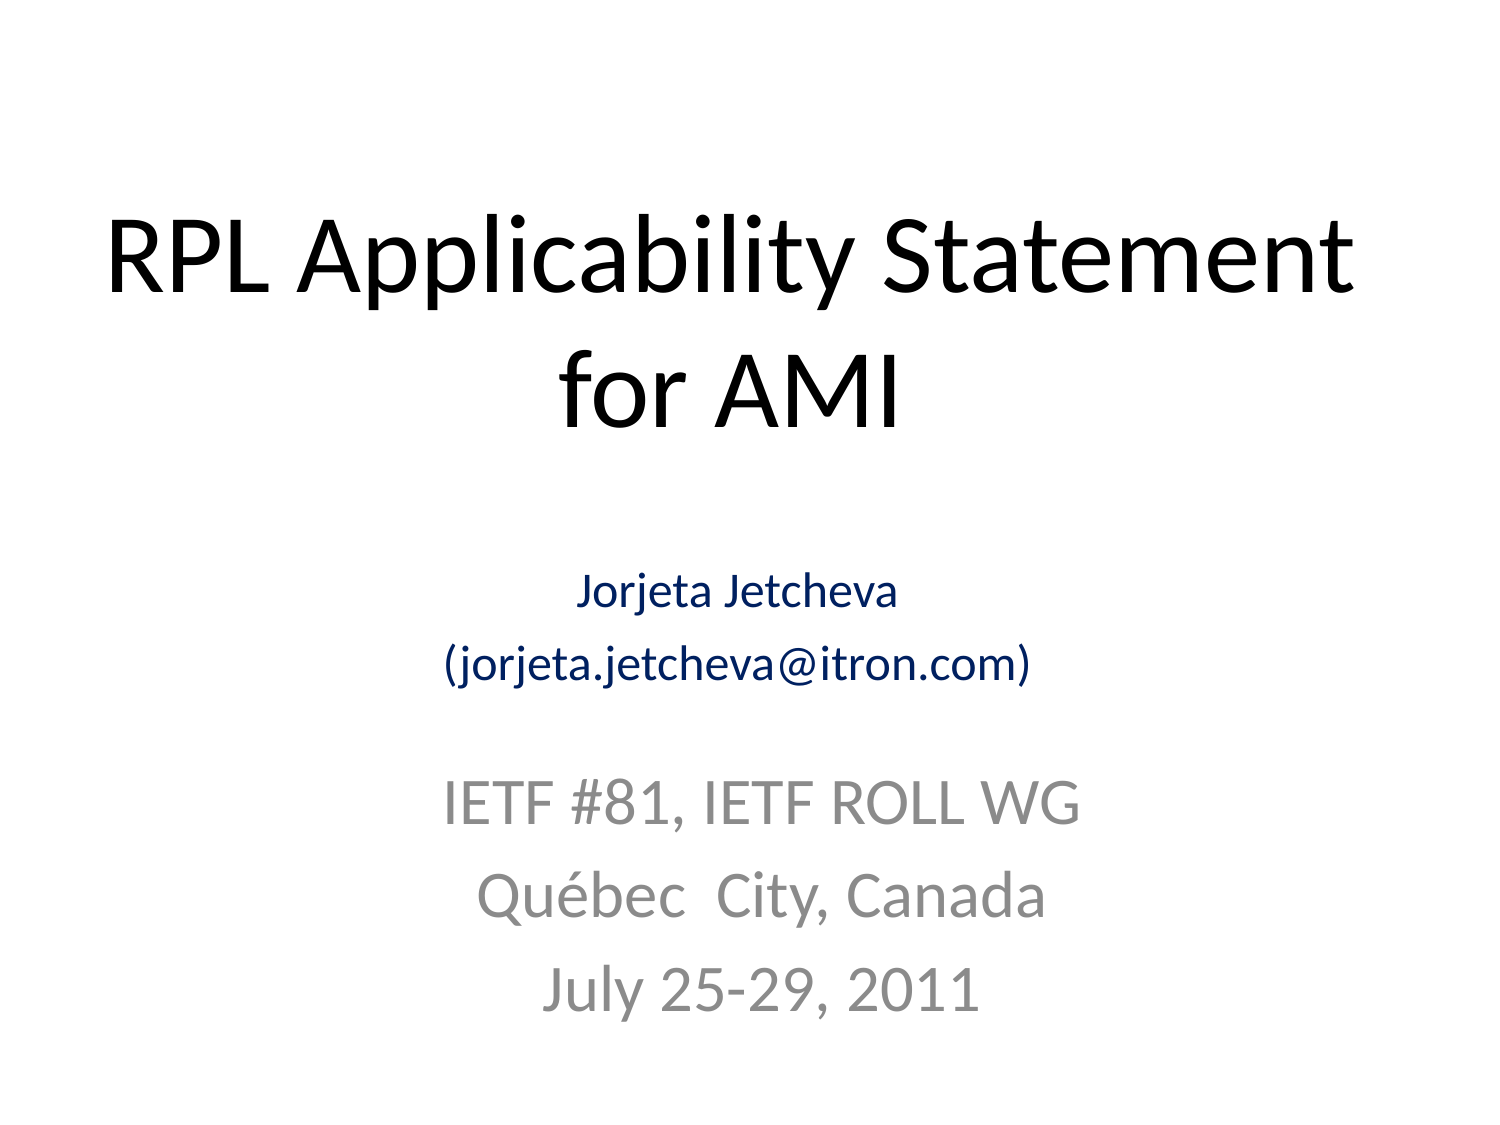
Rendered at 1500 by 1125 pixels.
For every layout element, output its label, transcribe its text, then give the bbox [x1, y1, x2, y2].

text_box IETF #81, IETF ROLL WG Québec City, Canada July 25-29, 2011 [237, 749, 1288, 1038]
text_box Jorjeta Jetcheva (jorjeta.jetcheva@itron.com) [212, 549, 1263, 750]
title RPL Applicability Statement for AMI [87, 200, 1400, 500]
